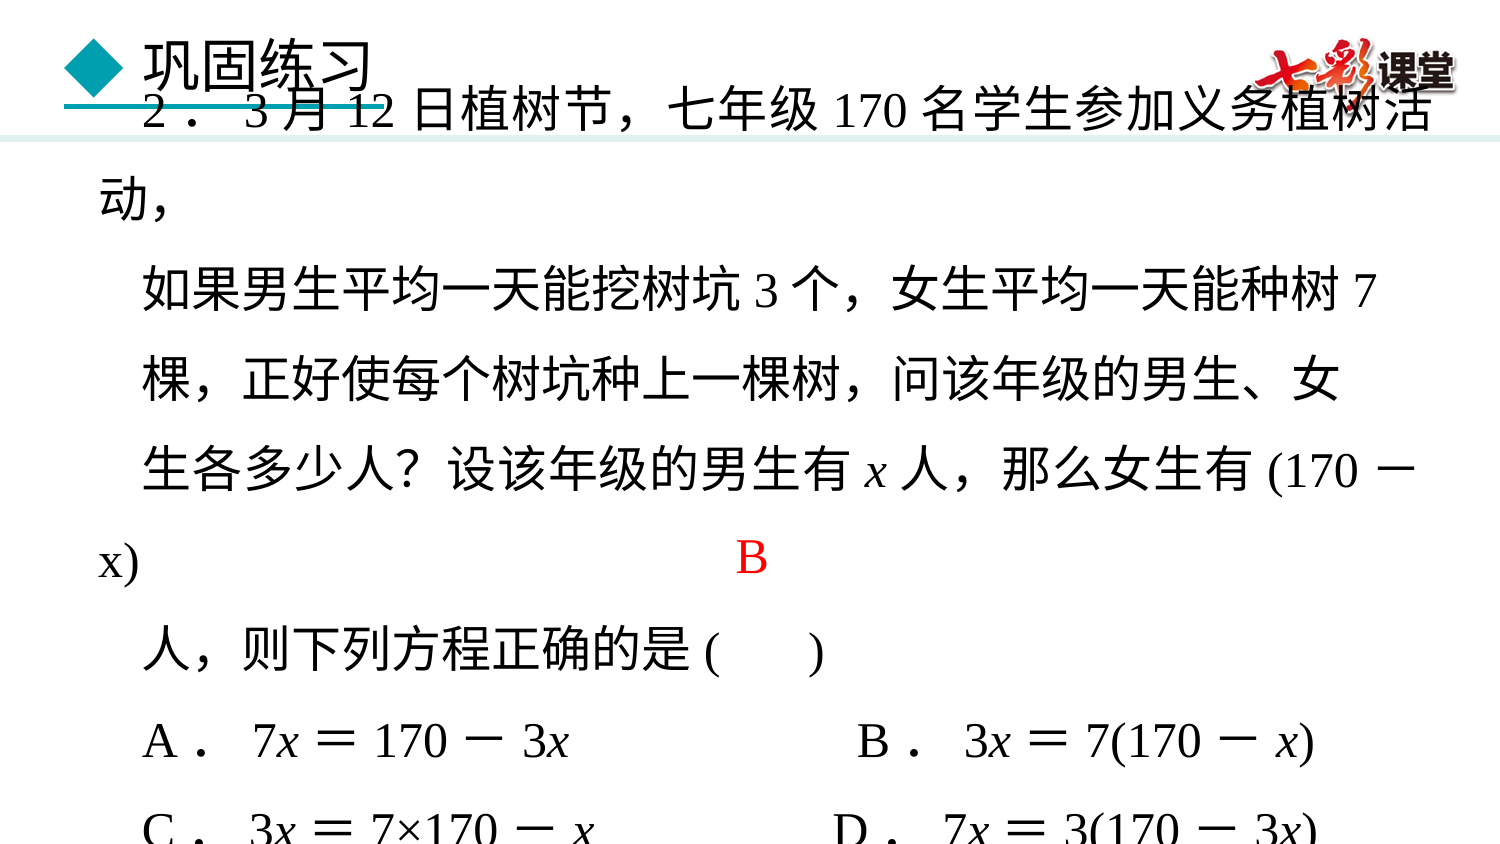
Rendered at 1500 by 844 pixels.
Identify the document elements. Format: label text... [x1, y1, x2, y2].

text_box 2．3月12日植树节，七年级170名学生参加义务植树活动， 如果男生平均一天能挖树坑3个，女生平均一天能种树7 棵，正好使每个树坑种上一棵树，问该年级的男生、女 生各多少人？设该年级的男生有x人，那么女生有(170－x) 人，则下列方程正确的是( ) A．7x＝170－3x B．3x＝7(170－x) C．3x＝7×170－x D．7x＝3(170－3x) [83, 39, 1449, 844]
picture [1249, 32, 1461, 118]
text_box B [720, 516, 784, 591]
